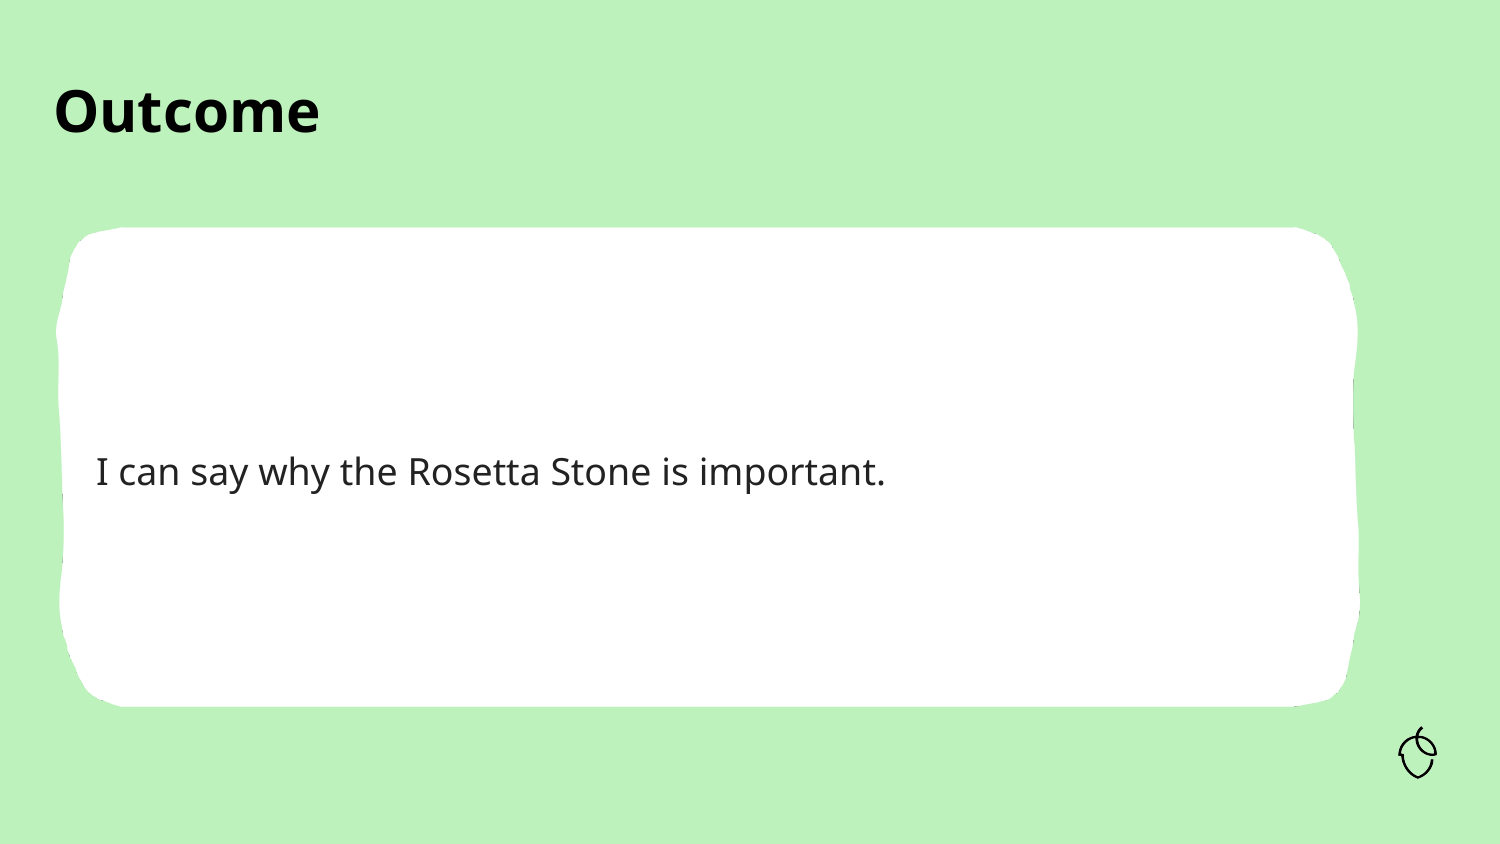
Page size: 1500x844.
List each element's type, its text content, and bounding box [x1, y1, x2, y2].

picture [1398, 726, 1437, 779]
picture [56, 227, 1360, 707]
subtitle I can say why the Rosetta Stone is important. [96, 240, 1302, 694]
